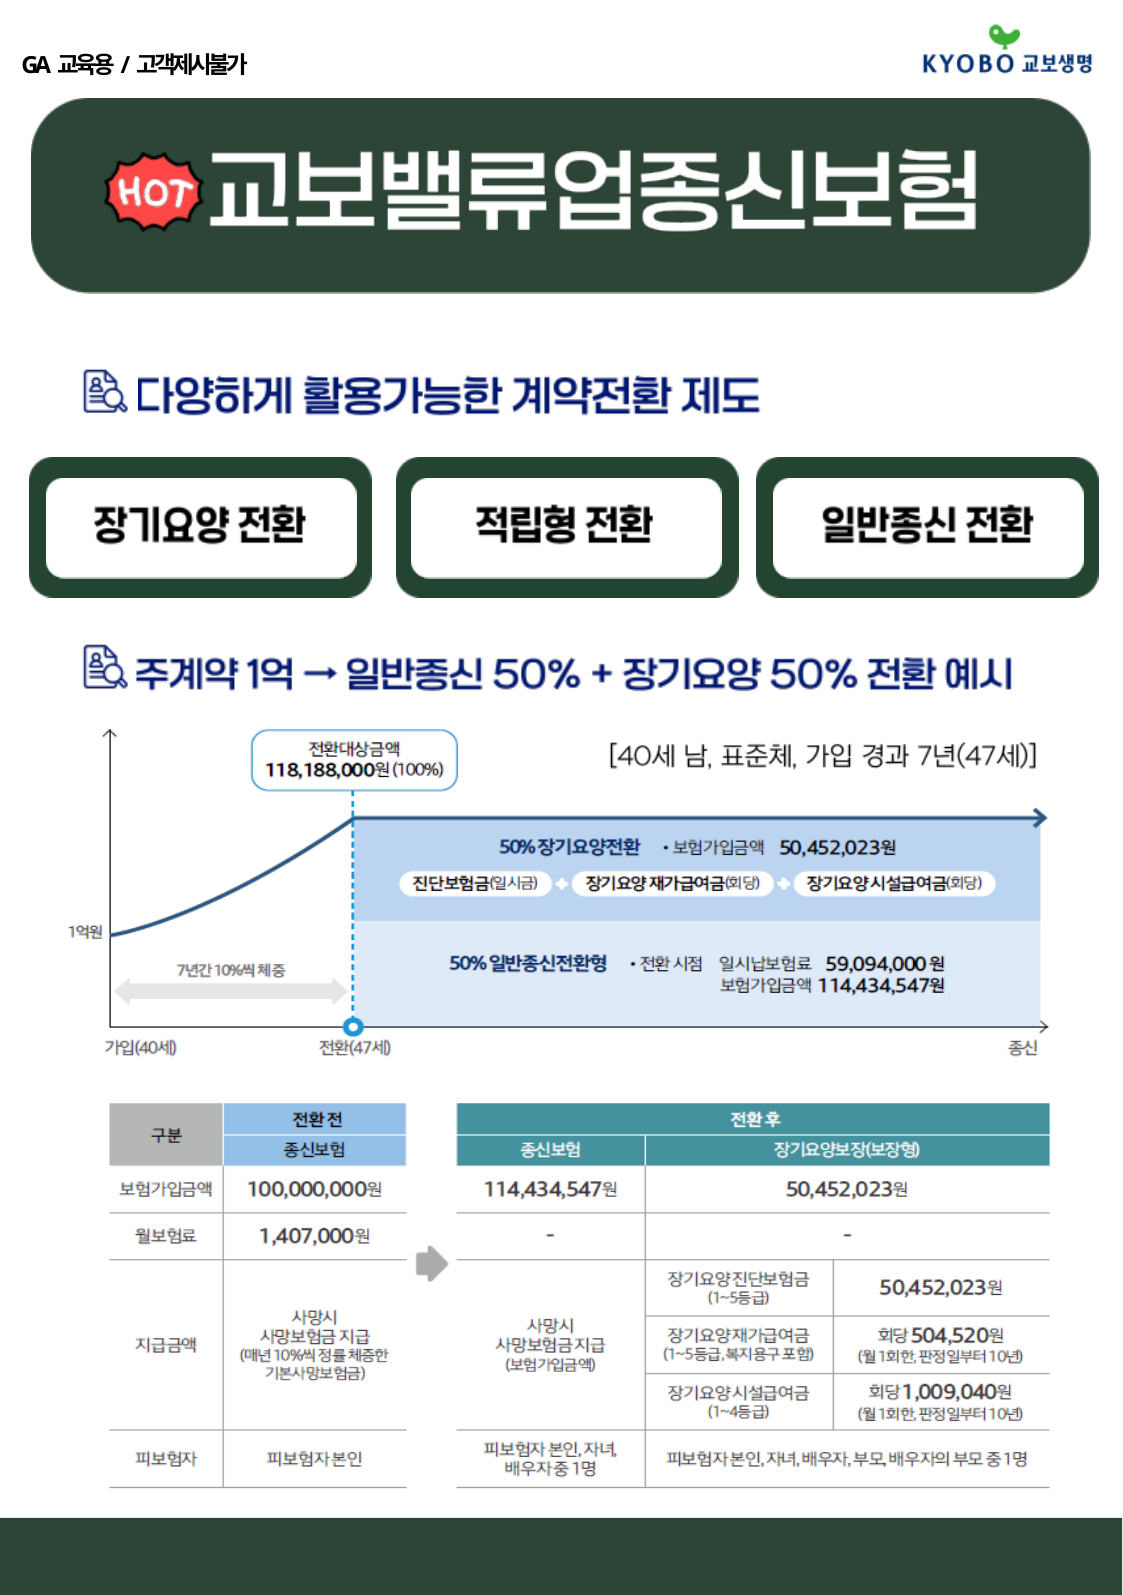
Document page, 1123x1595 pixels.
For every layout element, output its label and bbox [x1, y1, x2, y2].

text_box [0, 0, 1123, 1595]
